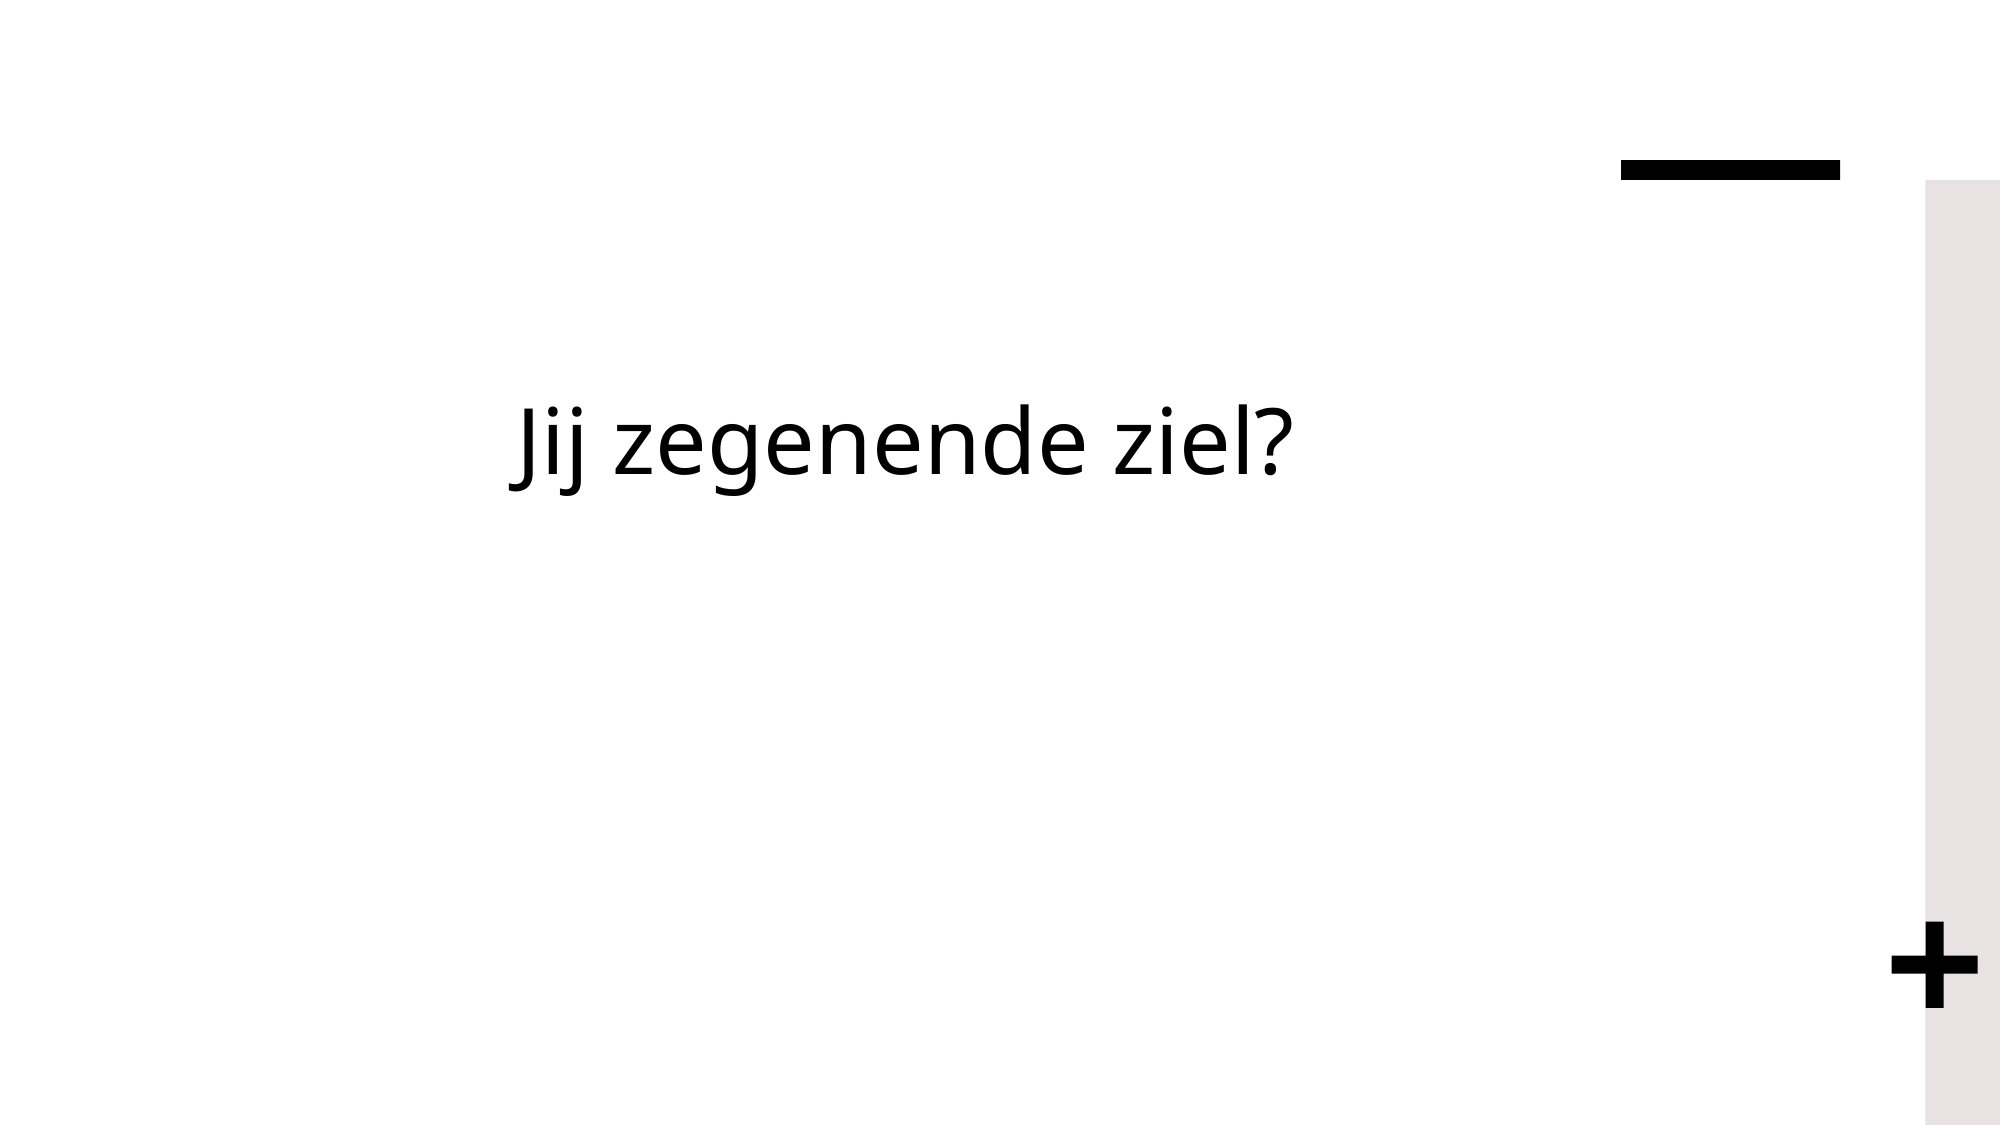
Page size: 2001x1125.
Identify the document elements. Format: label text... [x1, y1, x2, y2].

title Jij zegenende ziel? [168, 375, 1644, 897]
